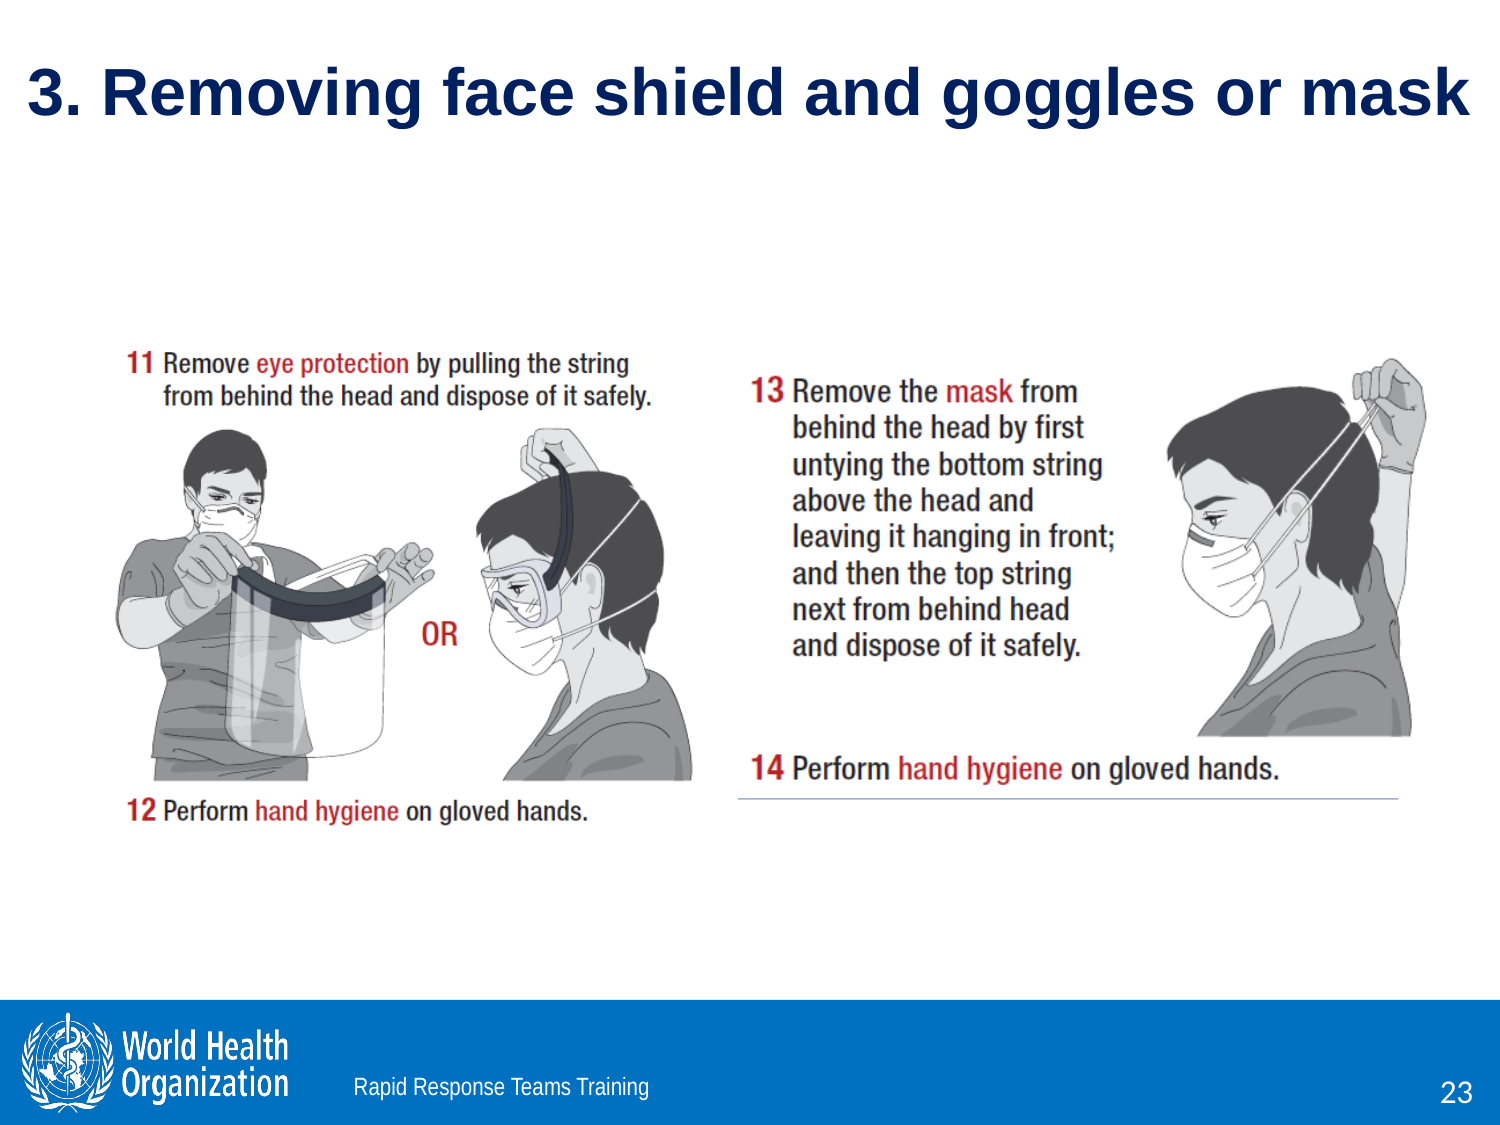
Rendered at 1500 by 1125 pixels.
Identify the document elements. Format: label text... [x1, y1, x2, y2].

picture [21, 1012, 288, 1113]
picture [737, 356, 1449, 801]
title 3. Removing face shield and goggles or mask [0, 0, 1500, 183]
picture [111, 336, 703, 830]
